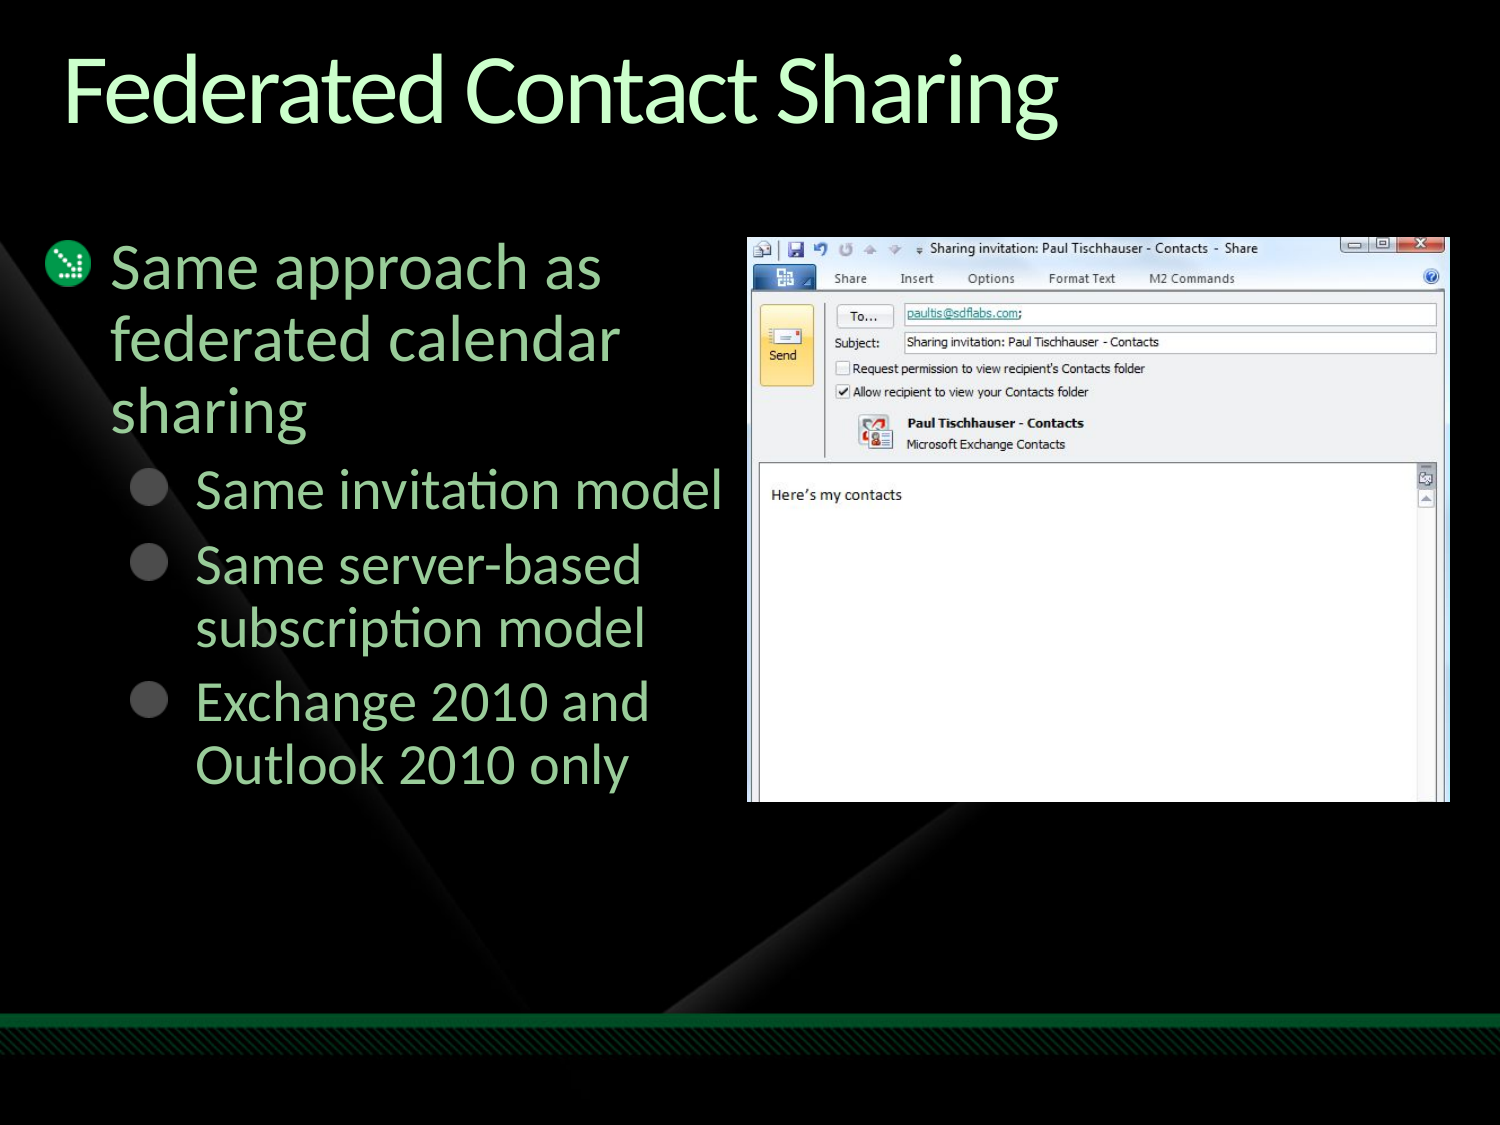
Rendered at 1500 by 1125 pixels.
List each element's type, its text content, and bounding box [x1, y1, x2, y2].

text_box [746, 237, 1451, 802]
picture [0, 0, 1500, 1125]
list Same approach as federated calendar sharing Same invitation model Same server-based subscription model Exchange 2010 and Outlook 2010 only [45, 231, 726, 980]
title Federated Contact Sharing [62, 37, 1438, 147]
